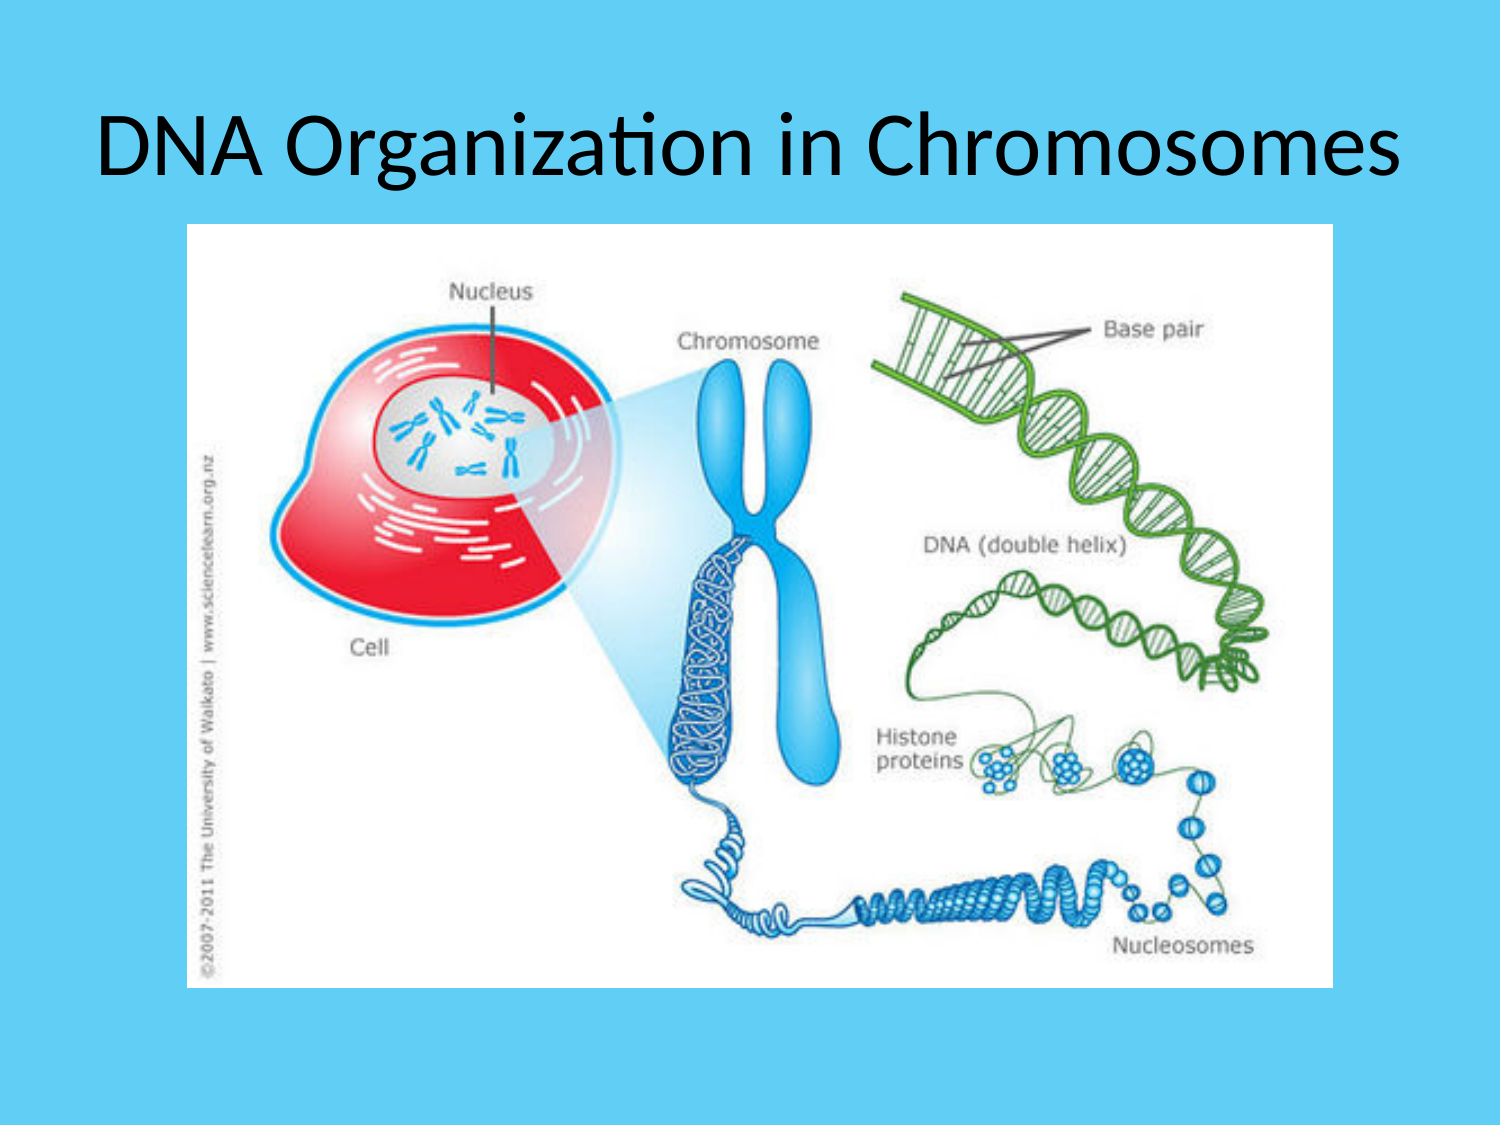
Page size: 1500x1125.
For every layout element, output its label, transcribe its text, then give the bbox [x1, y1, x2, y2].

title DNA Organization in Chromosomes [75, 45, 1425, 233]
picture [187, 224, 1333, 988]
